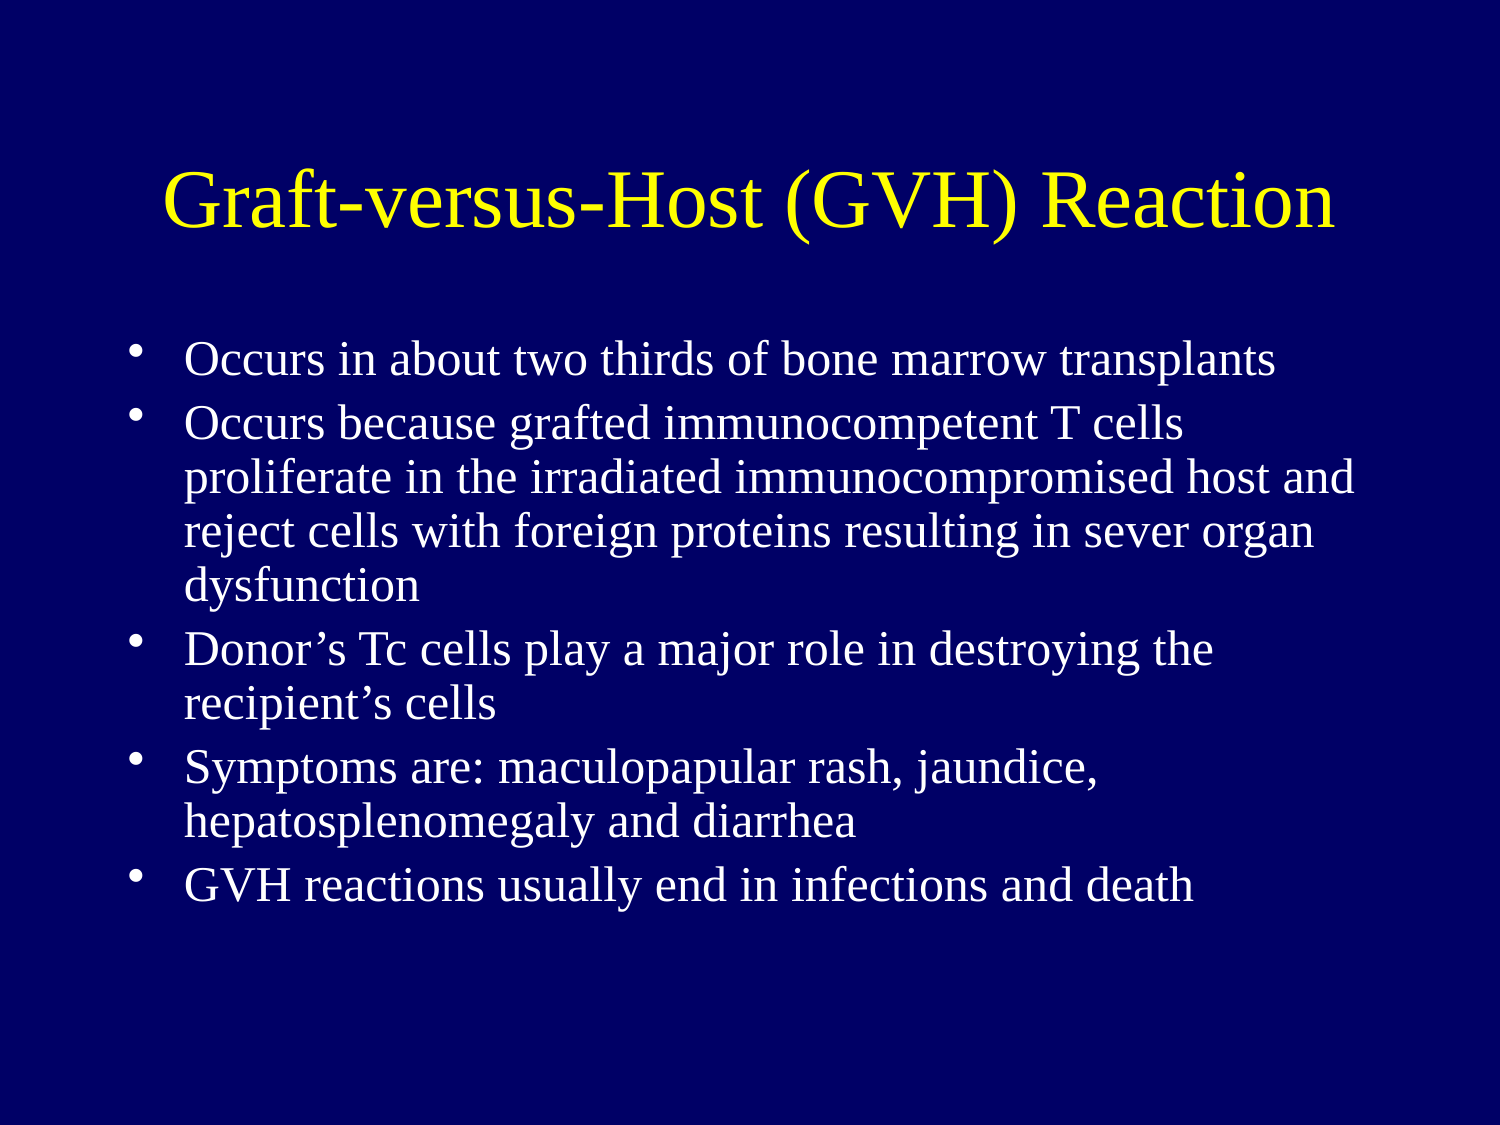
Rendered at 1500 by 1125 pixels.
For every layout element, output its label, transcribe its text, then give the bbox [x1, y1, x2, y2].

title Graft-versus-Host (GVH) Reaction [112, 99, 1388, 288]
list Occurs in about two thirds of bone marrow transplants Occurs because grafted immunocompetent T cells proliferate in the irradiated immunocompromised host and reject cells with foreign proteins resulting in sever organ dysfunction Donor’s Tc cells play a major role in destroying the recipient’s cells Symptoms are: maculopapular rash, jaundice, hepatosplenomegaly and diarrhea GVH reactions usually end in infections and death [112, 324, 1388, 1001]
